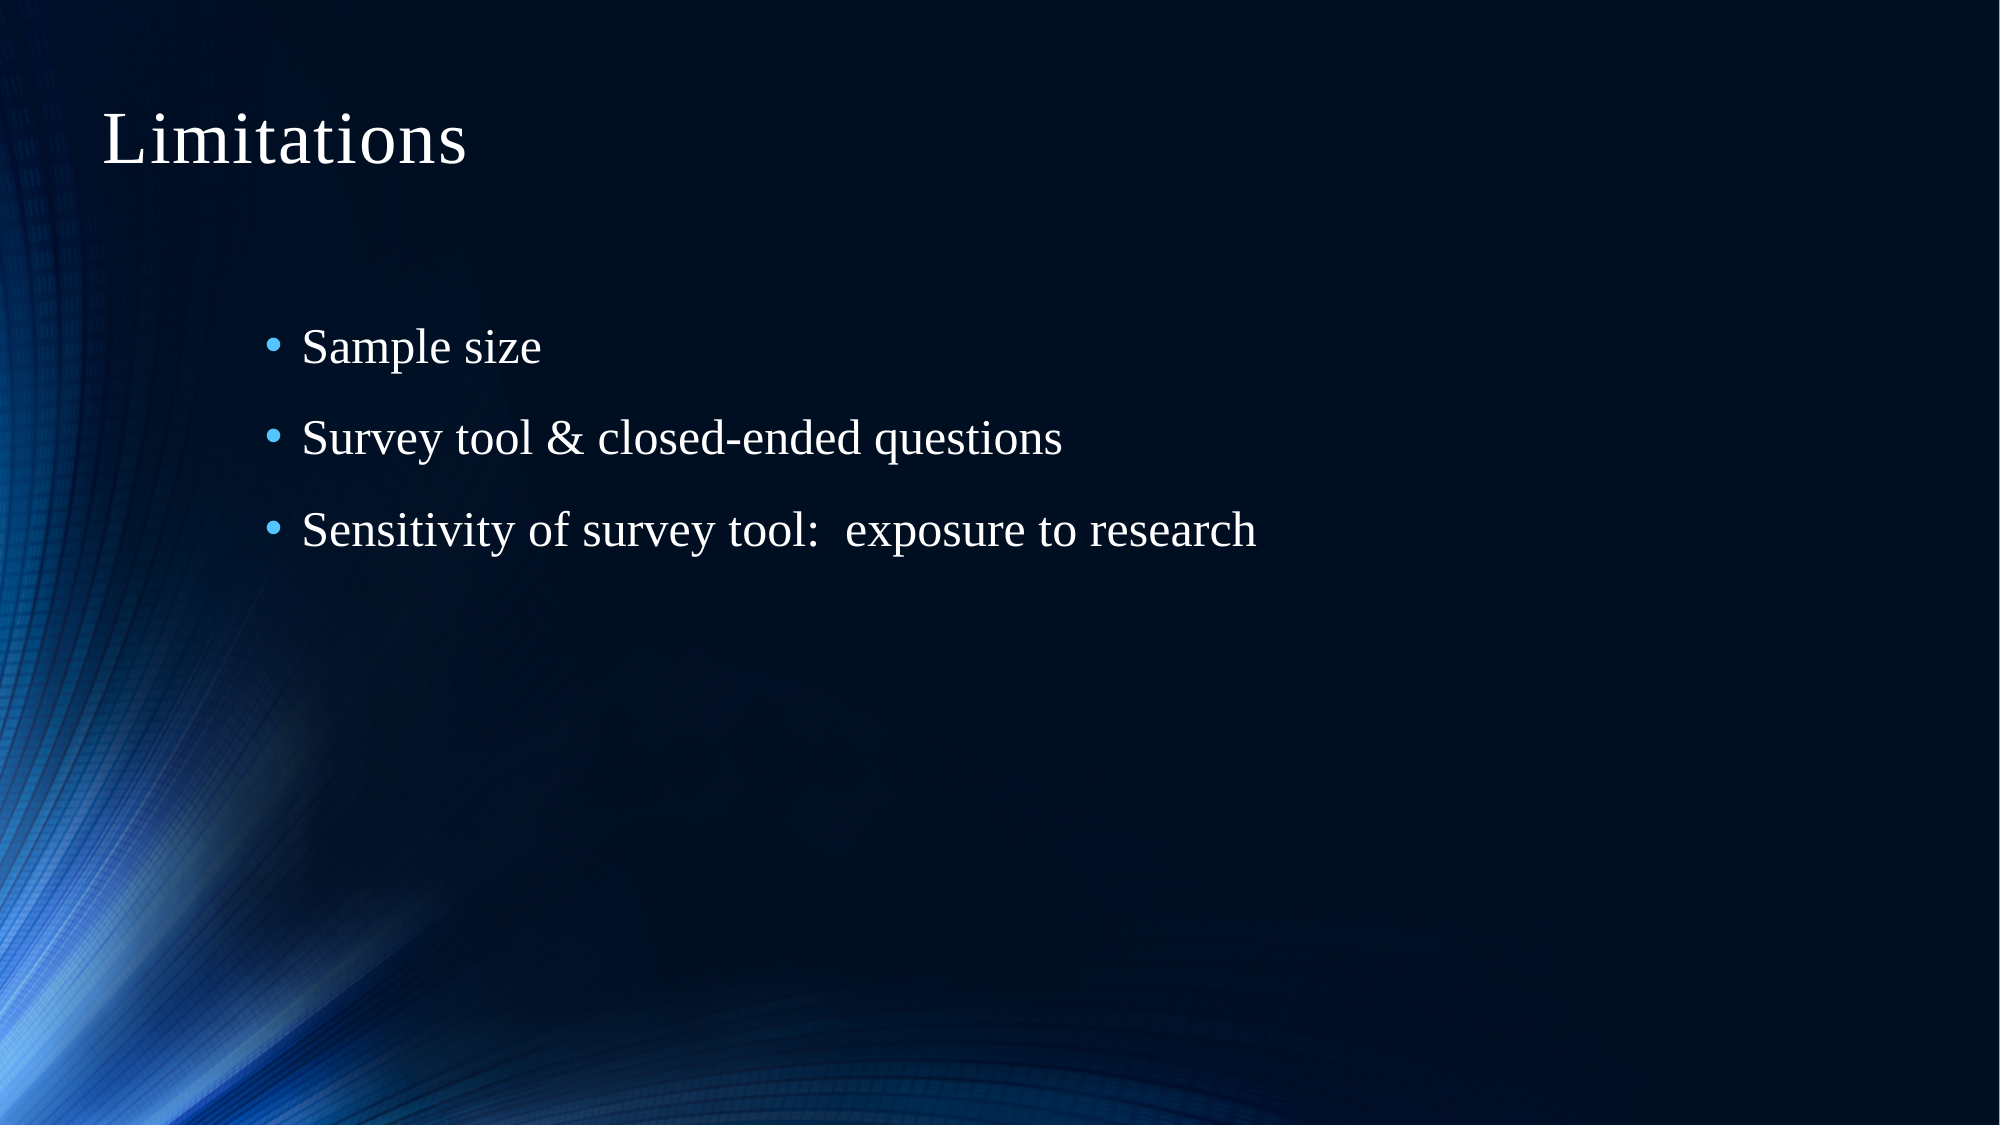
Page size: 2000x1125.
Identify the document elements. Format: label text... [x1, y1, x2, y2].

list Sample size Survey tool & closed-ended questions Sensitivity of survey tool: exposure to research [249, 312, 1749, 988]
title Limitations [87, 0, 1588, 188]
picture [0, 0, 2000, 1125]
